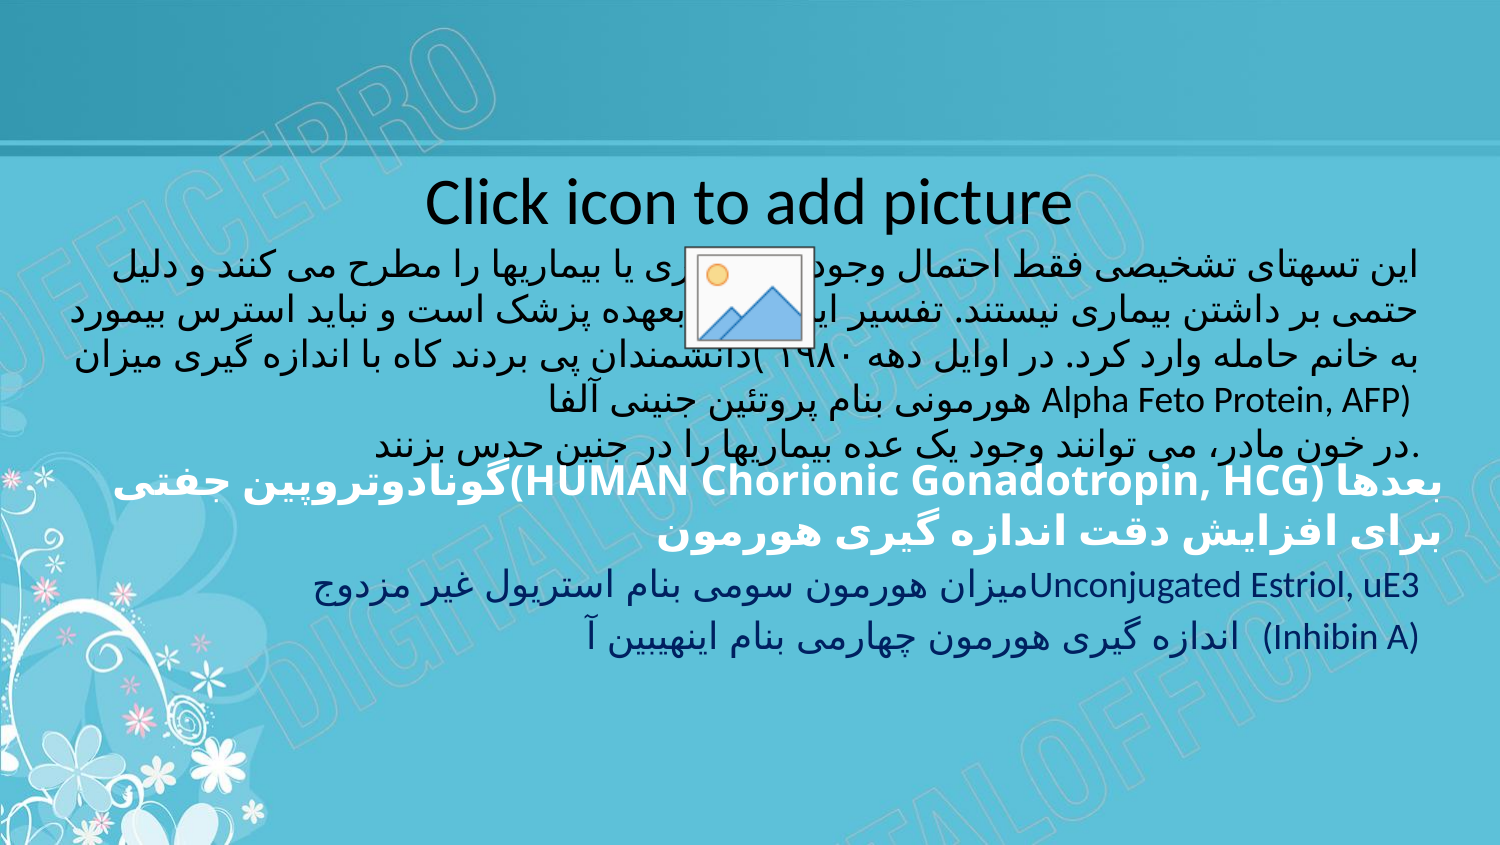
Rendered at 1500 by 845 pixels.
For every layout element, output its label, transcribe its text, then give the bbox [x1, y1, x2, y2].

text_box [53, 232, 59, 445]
title گونادوتروپین جفتی(HUMAN Chorionic Gonadotropin, HCG) بعدها برای افزایش دقت اندازه گیری هورمون [53, 445, 1459, 600]
picture [0, 0, 1500, 845]
list میزان هورمون سومی بنام استریول غیر مزدوجUnconjugated Estriol, uE3 اندازه گیری هورمون چهارمی بنام اینهیبین آ (Inhibin A) [88, 552, 1436, 765]
